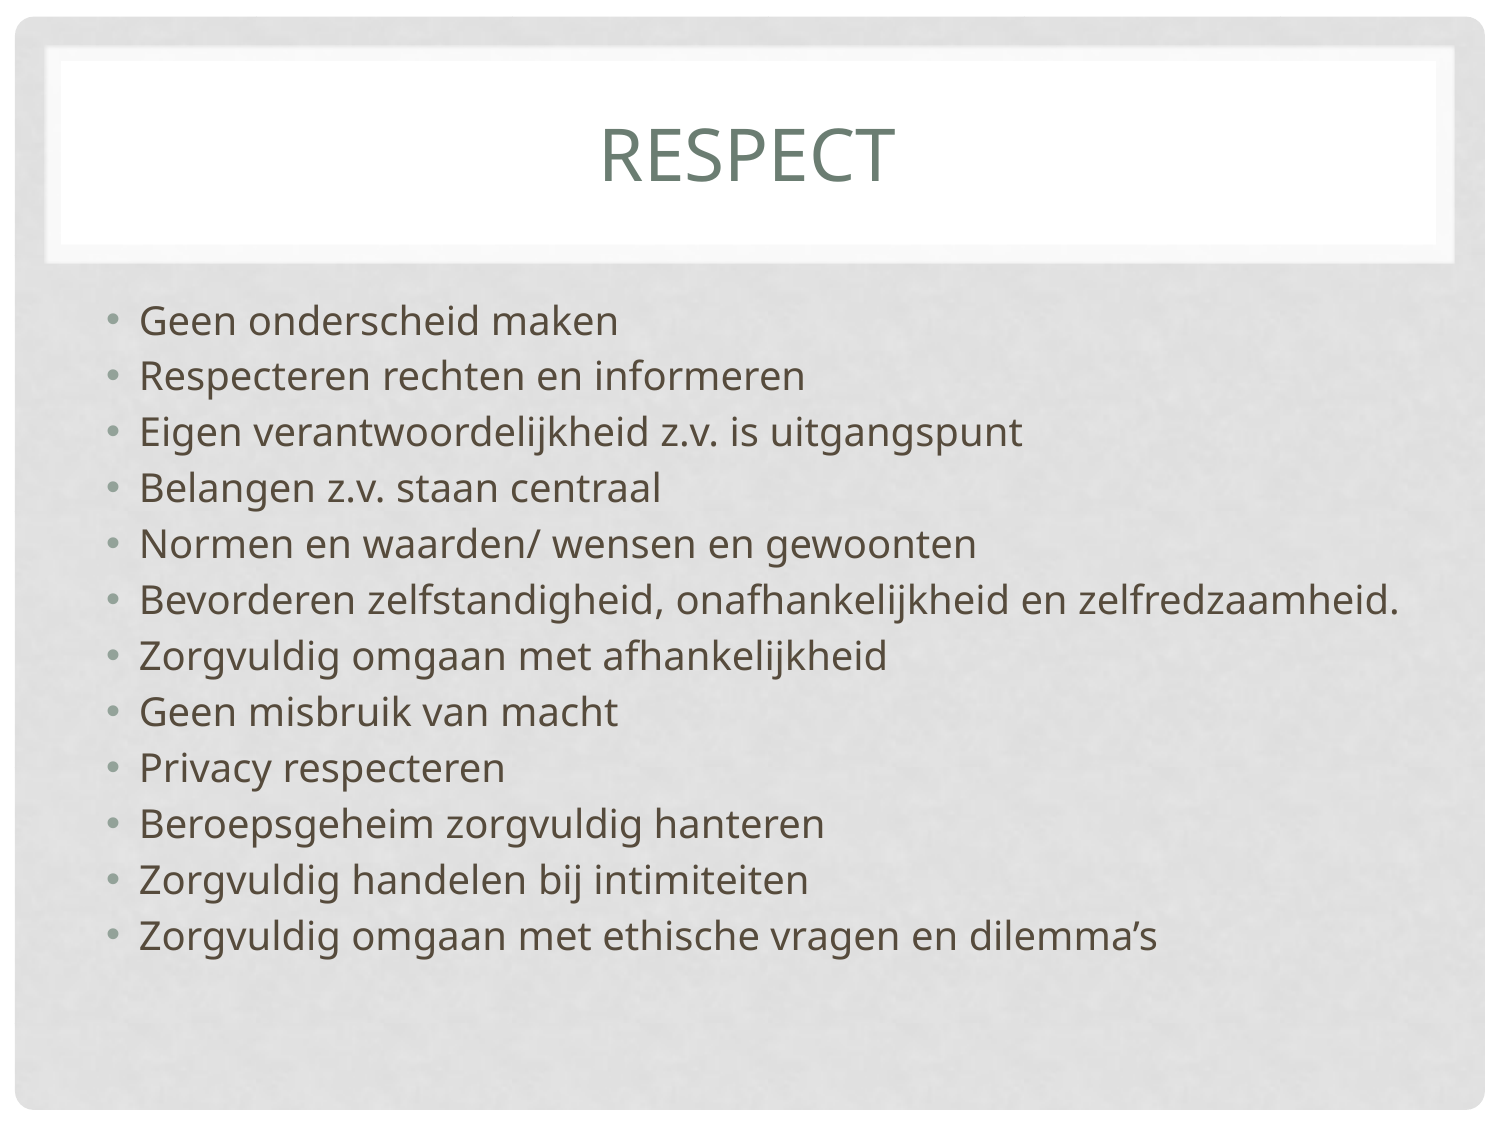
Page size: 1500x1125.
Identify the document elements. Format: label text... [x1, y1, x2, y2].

title Respect [69, 66, 1425, 238]
list Geen onderscheid maken Respecteren rechten en informeren Eigen verantwoordelijkheid z.v. is uitgangspunt Belangen z.v. staan centraal Normen en waarden/ wensen en gewoonten Bevorderen zelfstandigheid, onafhankelijkheid en zelfredzaamheid. Zorgvuldig omgaan met afhankelijkheid Geen misbruik van macht Privacy respecteren Beroepsgeheim zorgvuldig hanteren Zorgvuldig handelen bij intimiteiten Zorgvuldig omgaan met ethische vragen en dilemma’s [75, 287, 1425, 1005]
